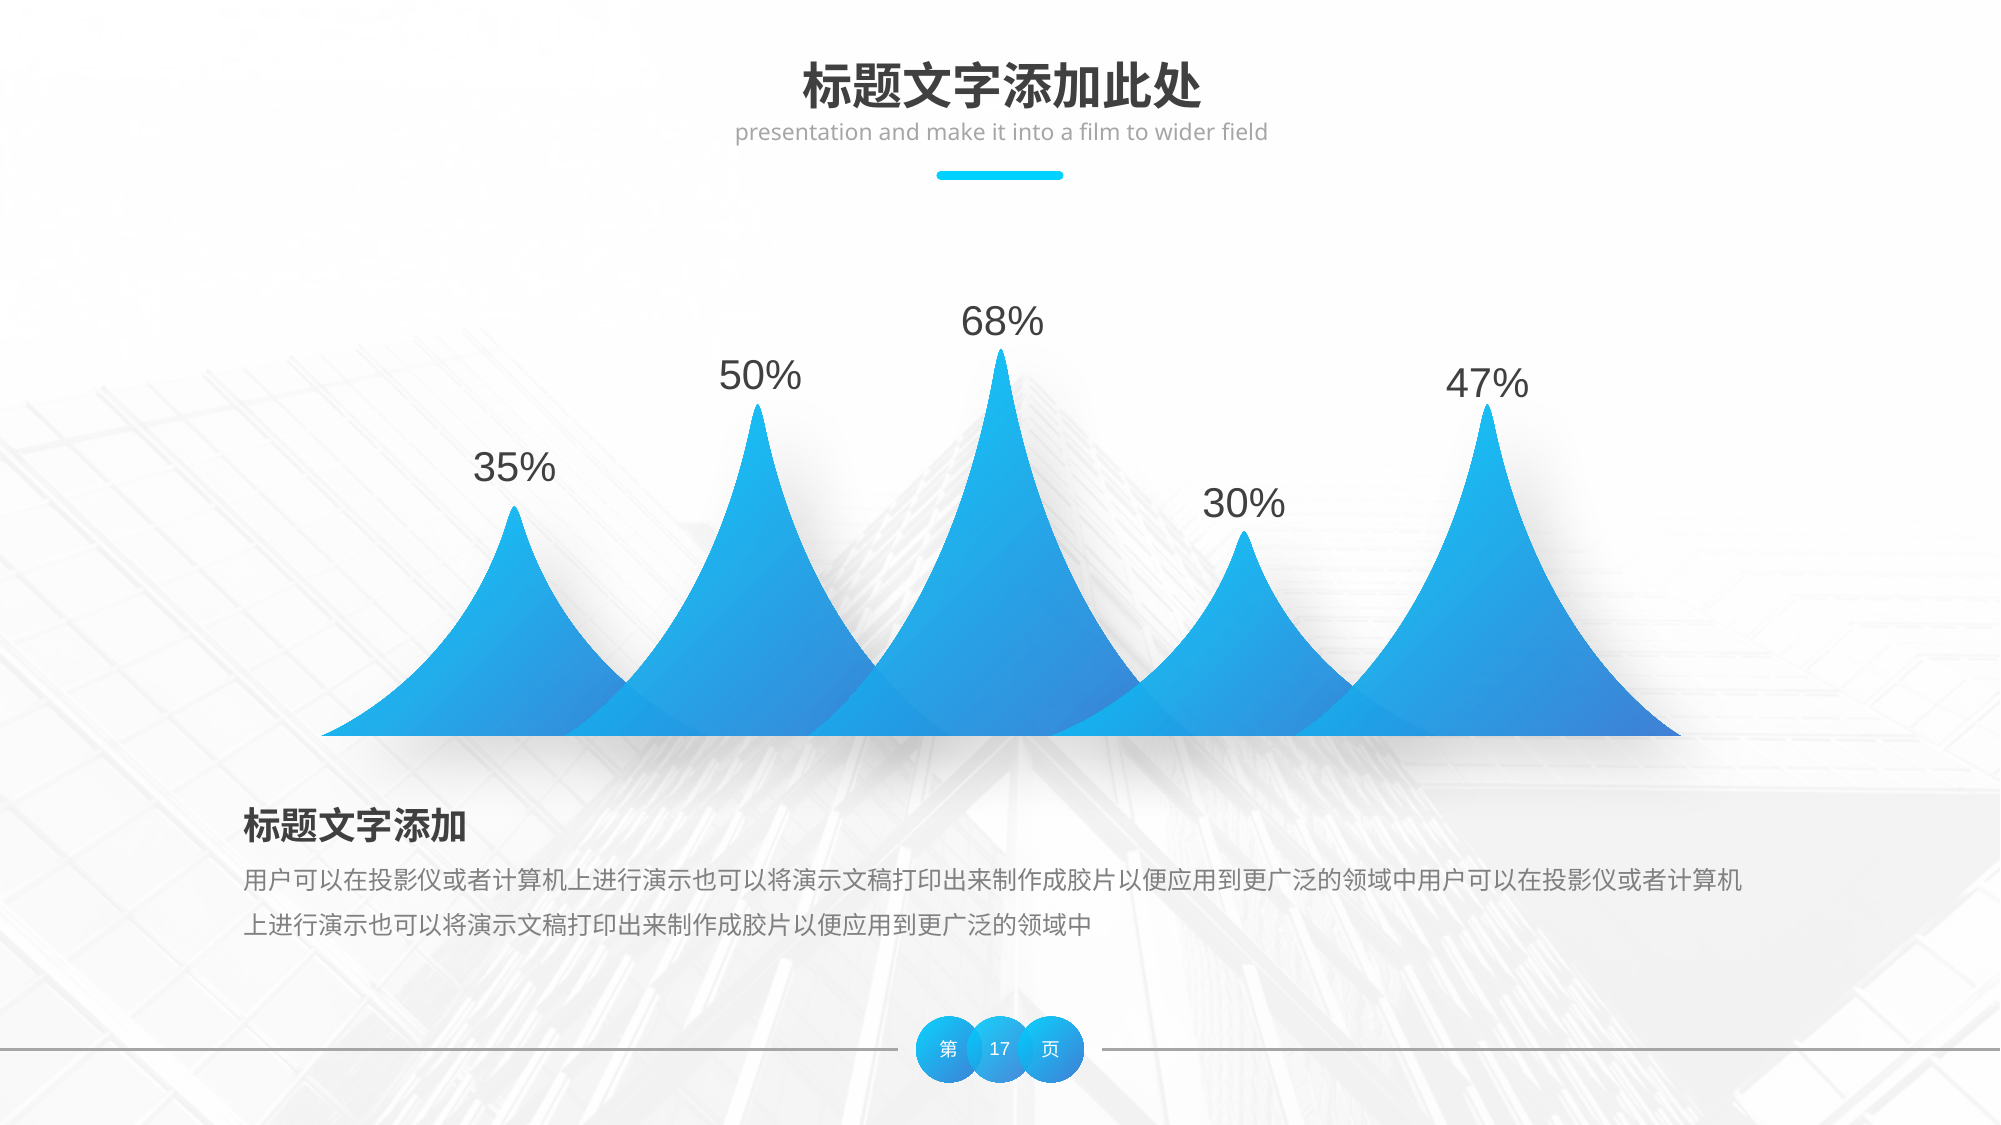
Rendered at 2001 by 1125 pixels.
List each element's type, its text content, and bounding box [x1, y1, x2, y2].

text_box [647, 46, 1357, 153]
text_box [321, 276, 1681, 736]
slide_number 17 [964, 1017, 1036, 1078]
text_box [228, 785, 1761, 949]
